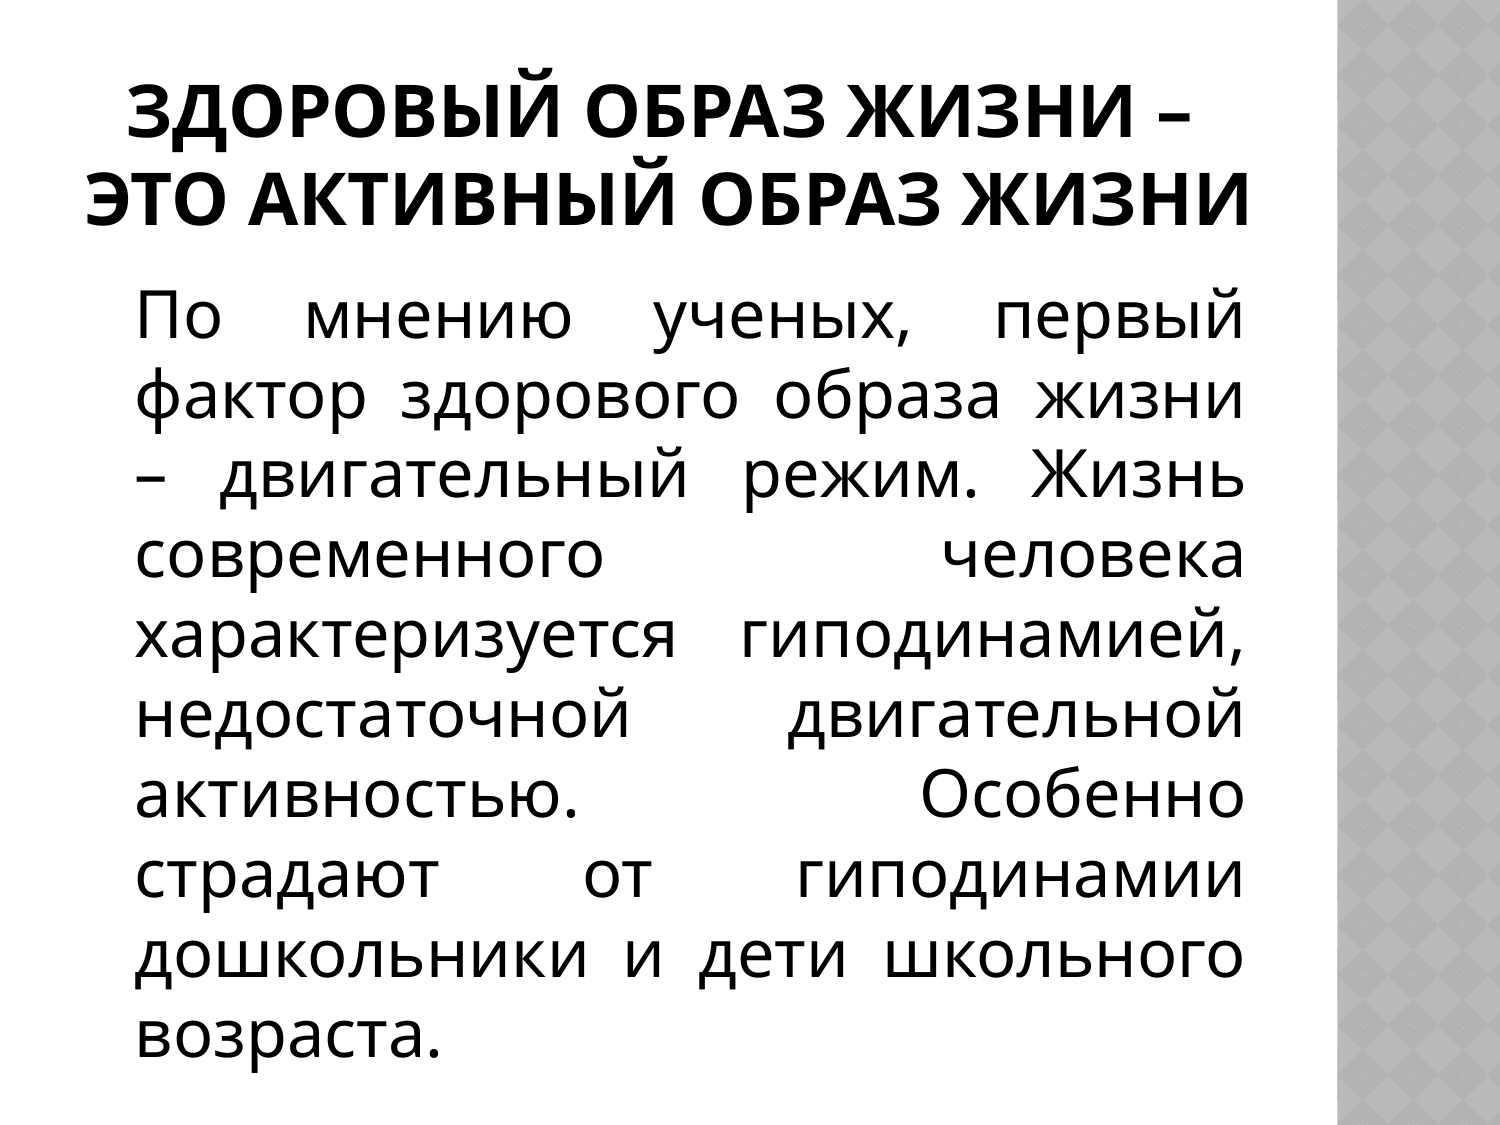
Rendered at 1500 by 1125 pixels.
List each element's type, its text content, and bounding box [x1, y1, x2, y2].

title Здоровый образ жизни – это активный образ жизни [75, 52, 1263, 240]
list По мнению ученых, первый фактор здорового образа жизни – двигательный режим. Жизнь современного человека характеризуется гиподинамией, недостаточной двигательной активностью. Особенно страдают от гиподинамии дошкольники и дети школьного возраста. [75, 264, 1263, 1059]
